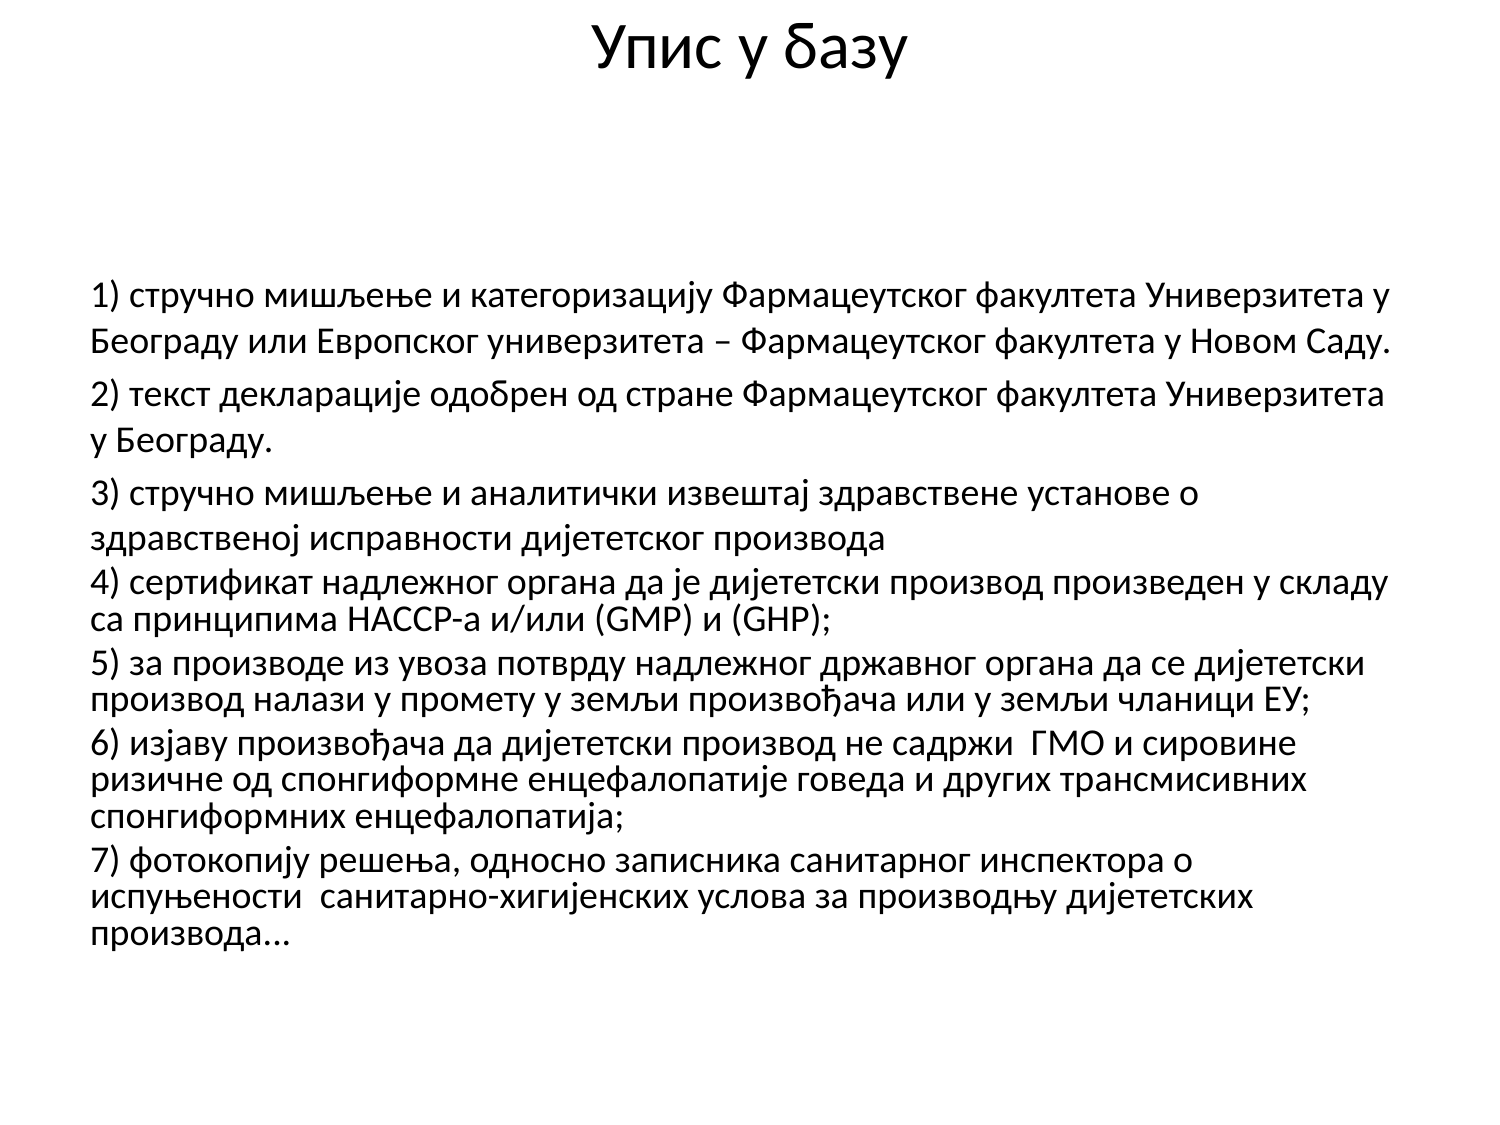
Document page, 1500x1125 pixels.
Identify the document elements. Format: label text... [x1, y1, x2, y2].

title Упис у базу [74, 0, 1426, 136]
list 1) стручно мишљење и категоризацију Фармацеутског факултета Универзитета у Београду или Европског универзитета – Фармацеутског факултета у Новом Саду. 2) текст декларације одобрен од стране Фармацеутског факултета Универзитета у Београду. 3) стручно мишљење и аналитички извештај здравствене установе о здравственој исправности дијететског производа 4) сертификат надлежног органа да је дијететски производ произведен у складу са принципима HACCP-a и/или (GMP) и (GHP); 5) за производе из увоза потврду надлежног државног органа да се дијететски производ налази у промету у земљи произвођача или у земљи чланици ЕУ; 6) изјаву произвођача да дијететски производ не садржи ГМО и сировине ризичне од спонгиформне енцефалопатије говеда и других трансмисивних спонгиформних енцефалопатија; 7) фотокопију решења, односно записника санитарног инспектора о испуњености санитарно-хигијенских услова за производњу дијететских производа... [74, 262, 1426, 1006]
